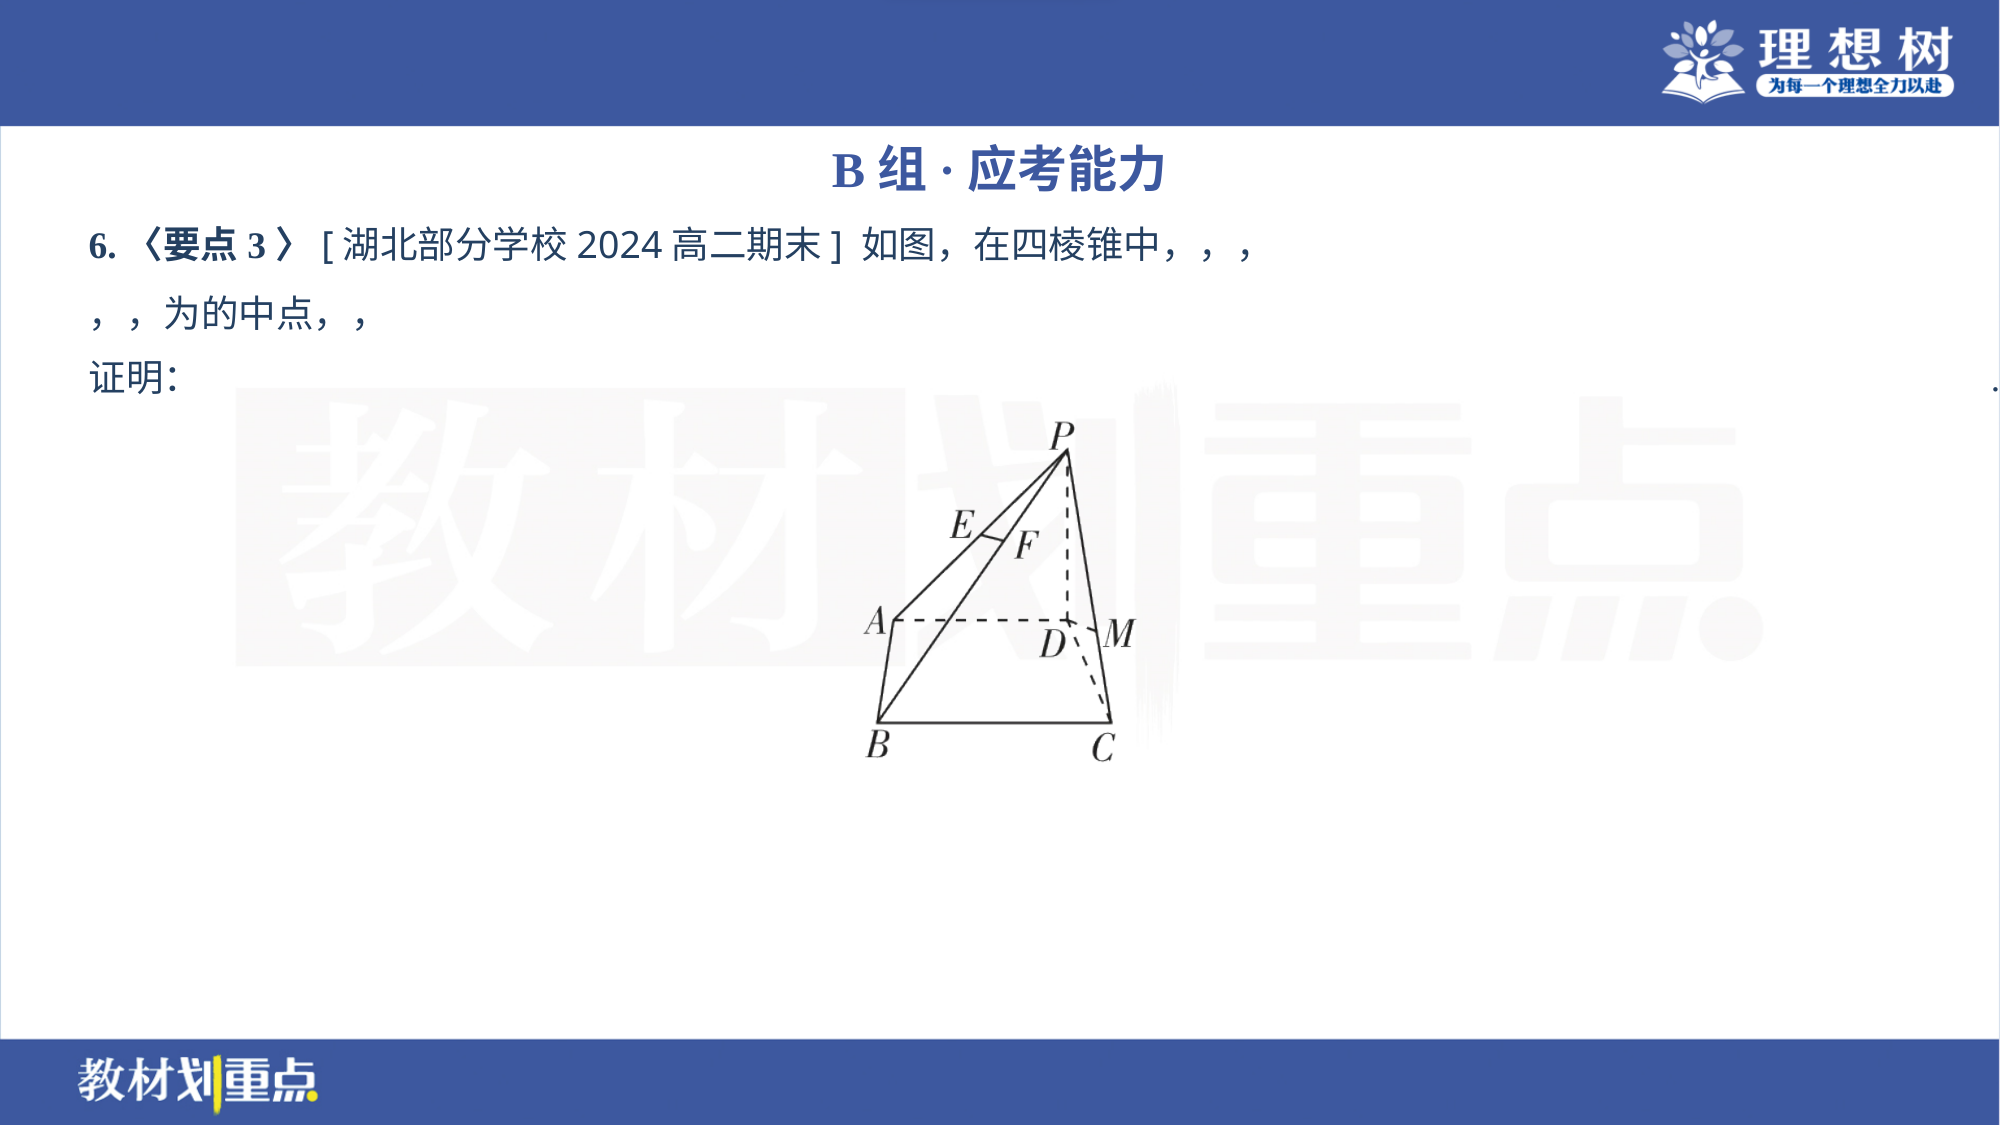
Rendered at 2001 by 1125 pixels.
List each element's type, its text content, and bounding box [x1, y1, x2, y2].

text_box B组·应考能力 [88, 135, 1911, 196]
picture [0, 0, 2000, 1125]
